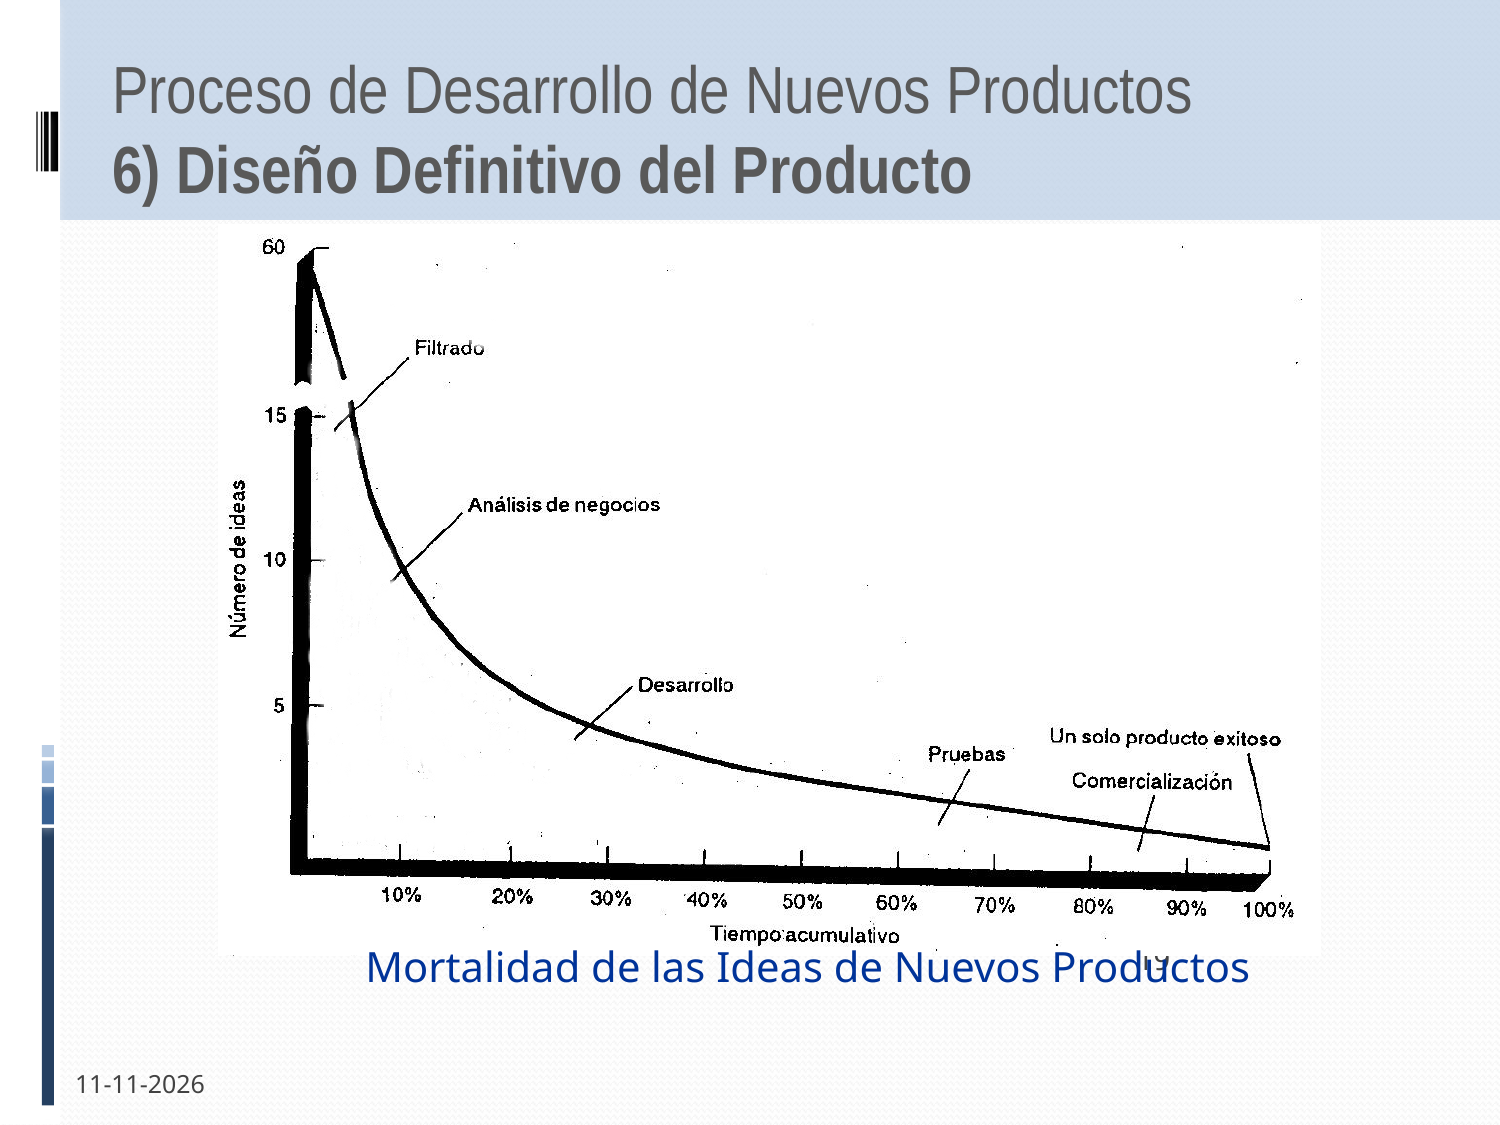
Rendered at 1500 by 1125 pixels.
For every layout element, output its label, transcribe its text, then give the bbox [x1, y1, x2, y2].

title Proceso de Desarrollo de Nuevos Productos 6) Diseño Definitivo del Producto [111, 18, 1436, 207]
text_box Mortalidad de las Ideas de Nuevos Productos [350, 967, 1266, 999]
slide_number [75, 1042, 243, 1103]
picture [218, 224, 1321, 956]
